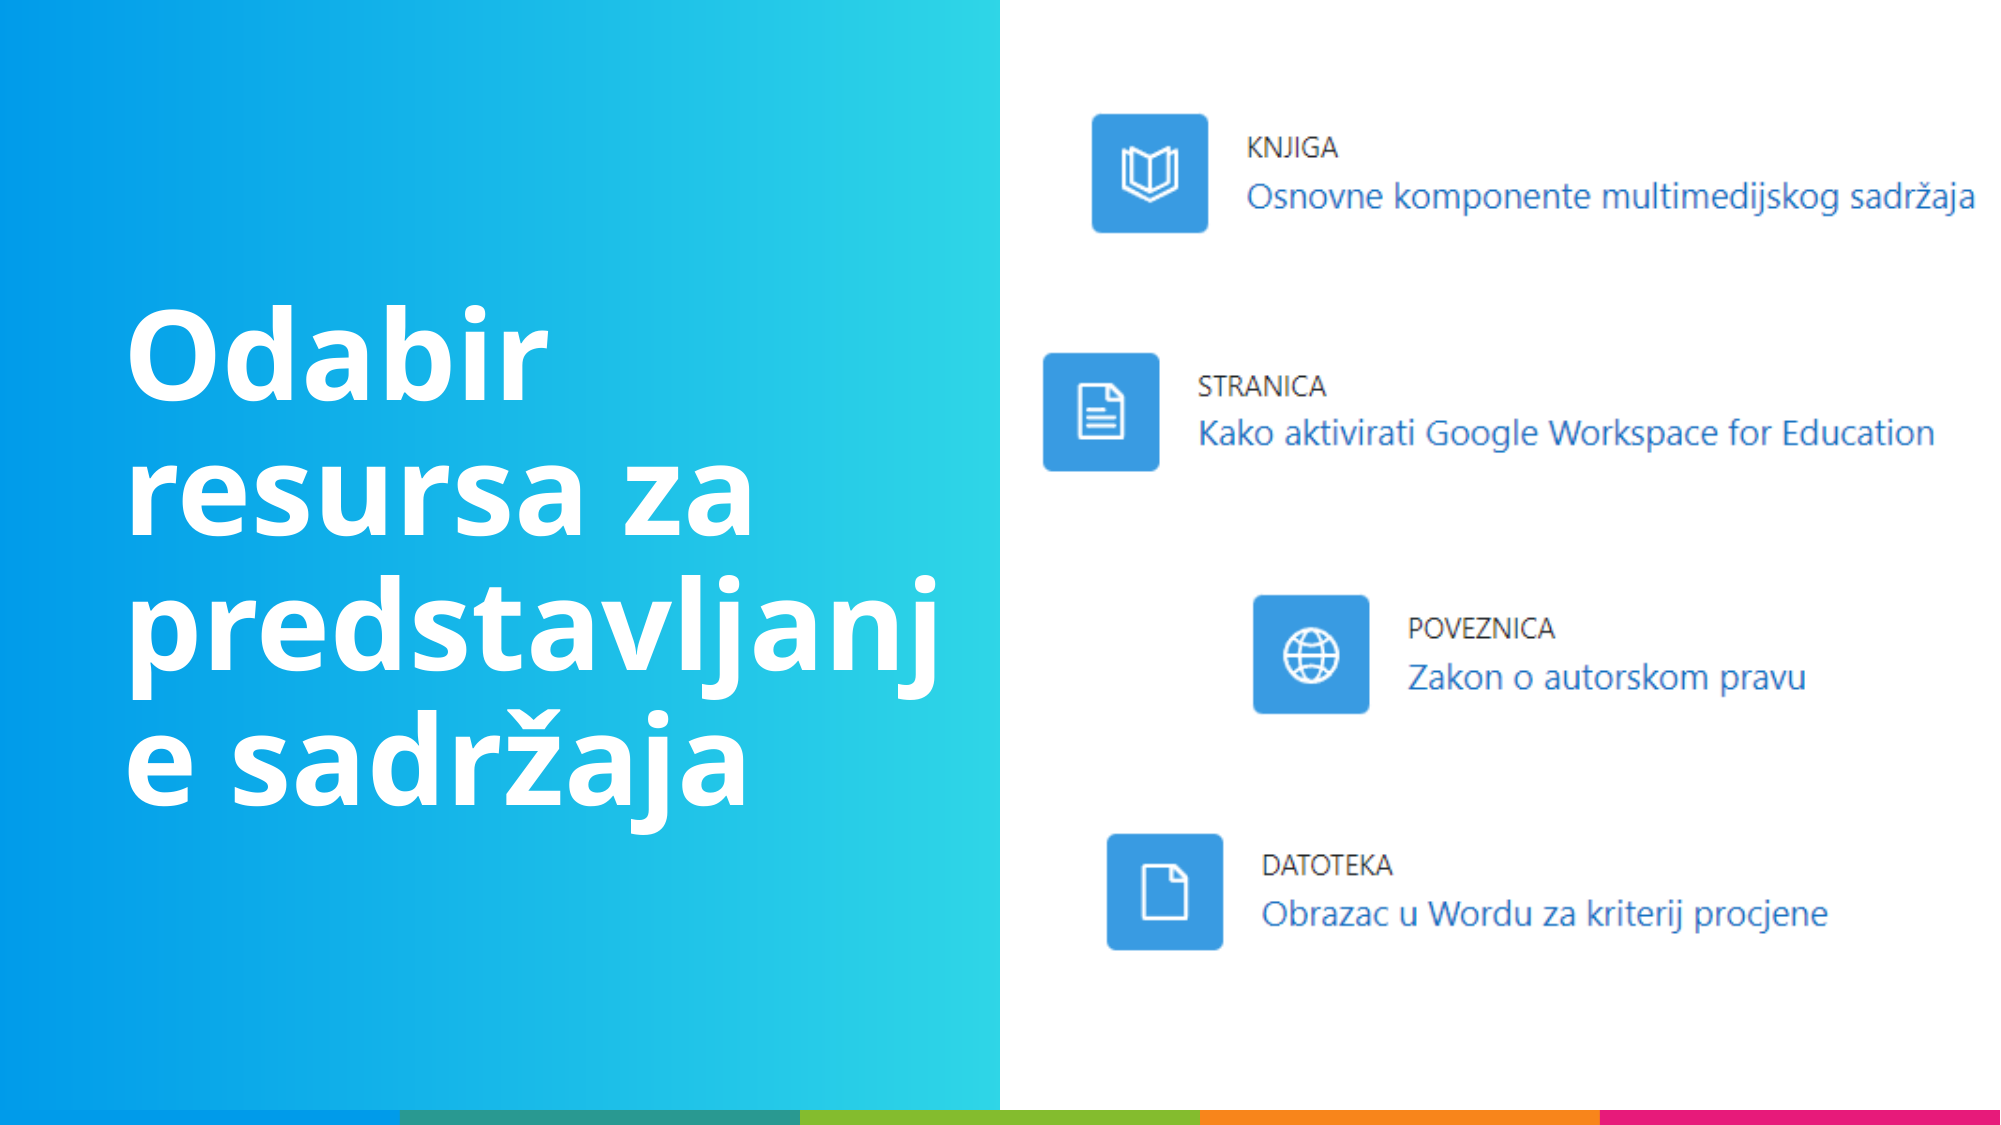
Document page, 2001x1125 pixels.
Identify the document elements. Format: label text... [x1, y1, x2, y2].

picture [307, 331, 367, 378]
picture [1232, 571, 1836, 737]
picture [129, 746, 191, 806]
picture [1021, 328, 1958, 500]
picture [297, 746, 357, 806]
picture [228, 306, 291, 378]
picture [387, 305, 391, 378]
picture [131, 310, 215, 378]
picture [1082, 807, 1836, 978]
title Odabir resursa za predstavljanje sadržaja [108, 378, 973, 746]
picture [235, 746, 286, 806]
picture [1067, 88, 2000, 258]
picture [373, 746, 391, 804]
